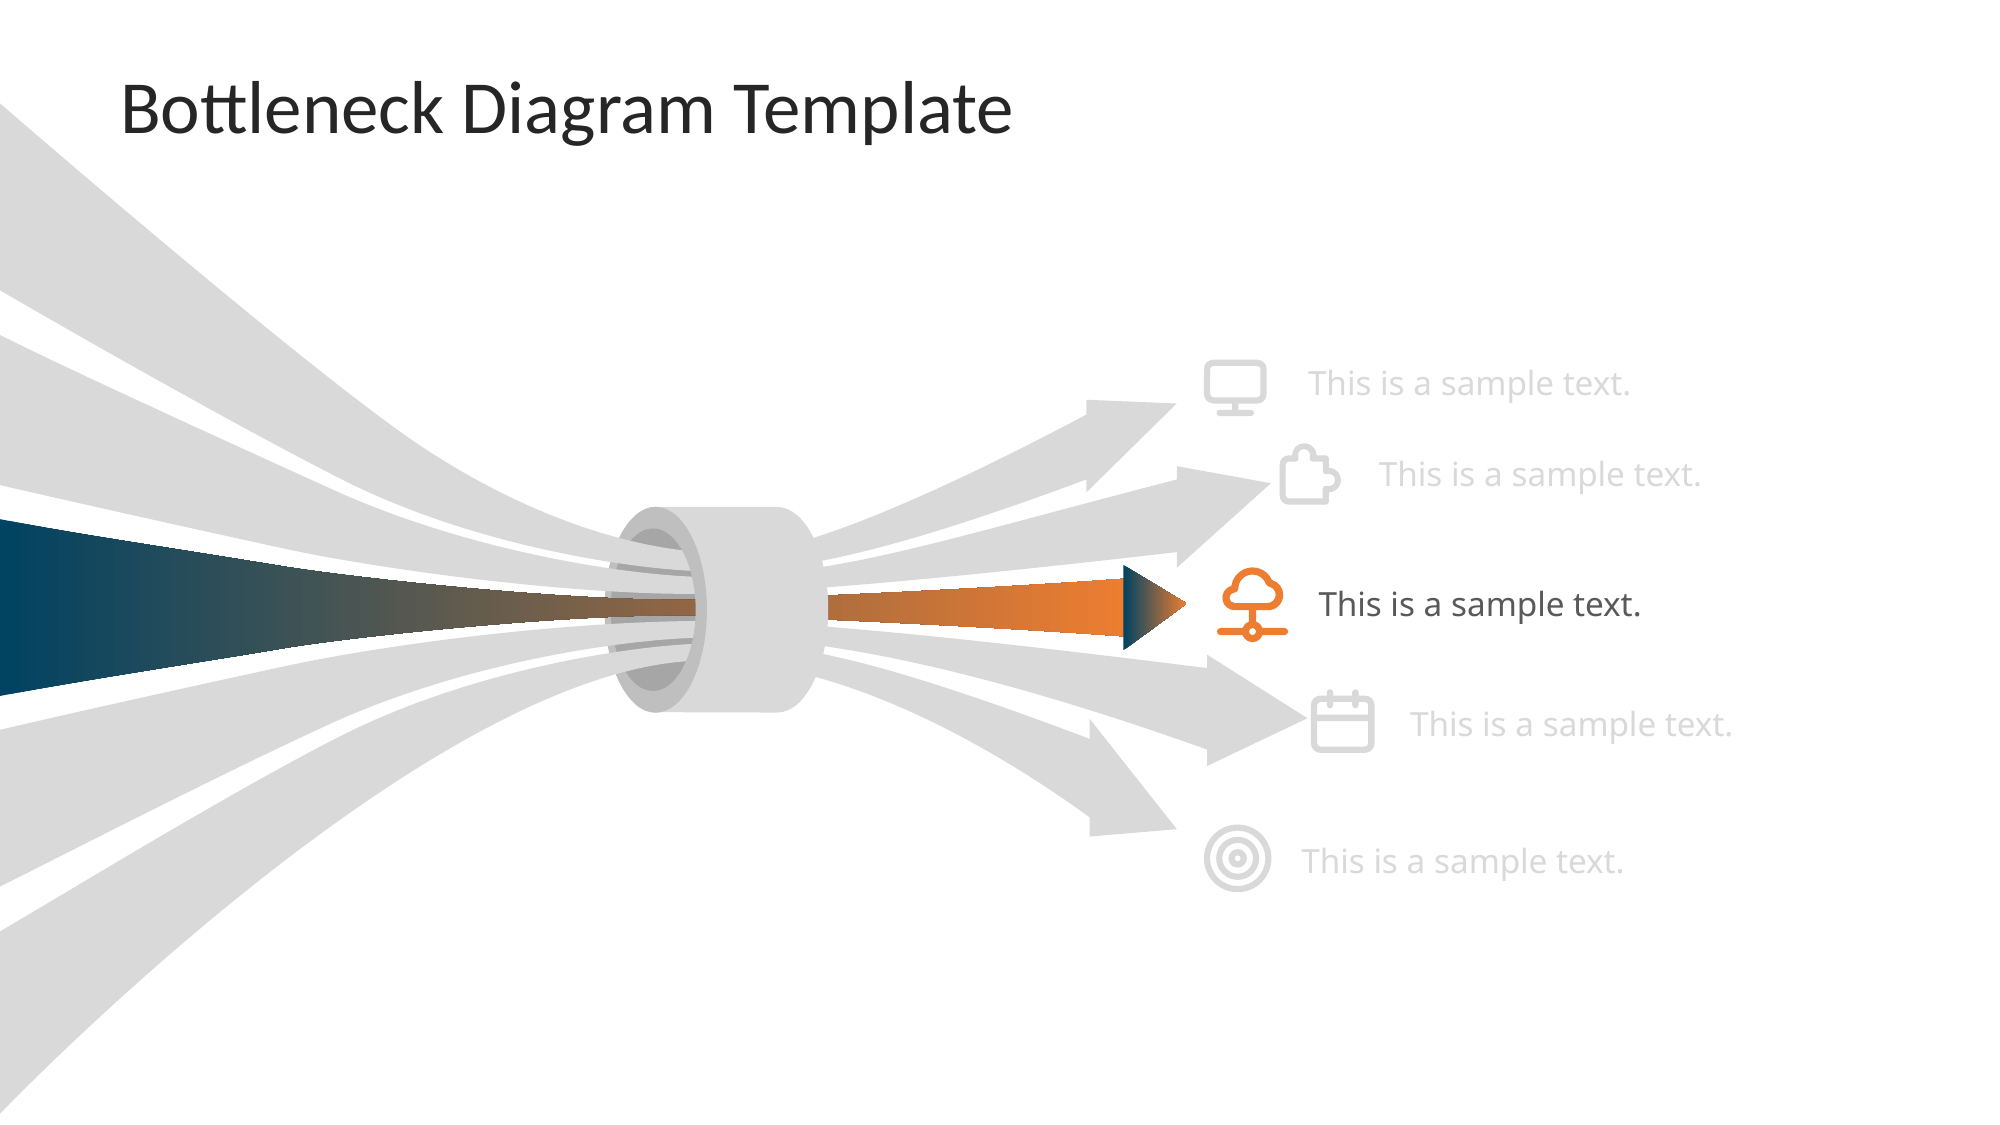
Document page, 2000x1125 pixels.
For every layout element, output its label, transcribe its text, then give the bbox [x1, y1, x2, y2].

text_box This is a sample text. [1311, 839, 1714, 880]
text_box This is a sample text. [1311, 361, 1721, 402]
text_box This is a sample text. [1379, 453, 1792, 494]
text_box [1311, 689, 1375, 753]
title Bottleneck Diagram Template [99, 45, 1900, 162]
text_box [0, 103, 1308, 1114]
text_box [1311, 445, 1341, 505]
text_box This is a sample text. [1318, 582, 1731, 623]
text_box This is a sample text. [1410, 702, 1823, 743]
